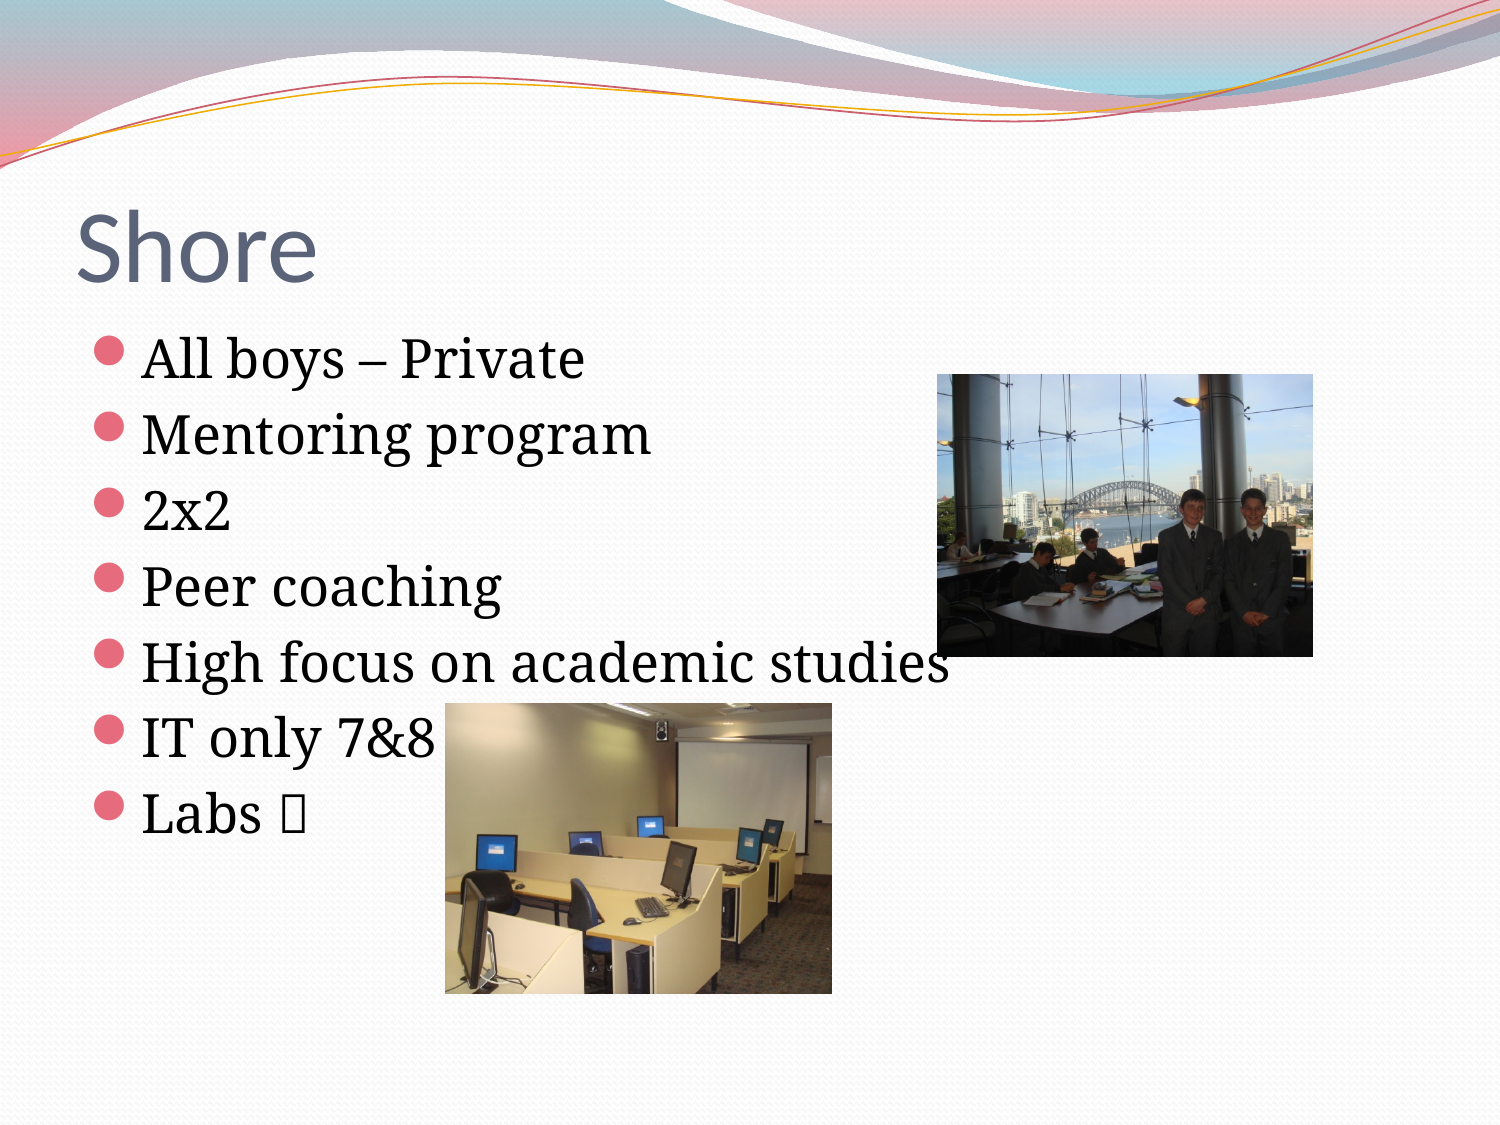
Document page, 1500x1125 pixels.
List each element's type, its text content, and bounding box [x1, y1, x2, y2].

title Shore [75, 115, 1425, 303]
picture [445, 702, 833, 994]
picture [937, 374, 1313, 657]
list All boys – Private Mentoring program 2x2 Peer coaching High focus on academic studies IT only 7&8 Labs  [75, 317, 1425, 1038]
